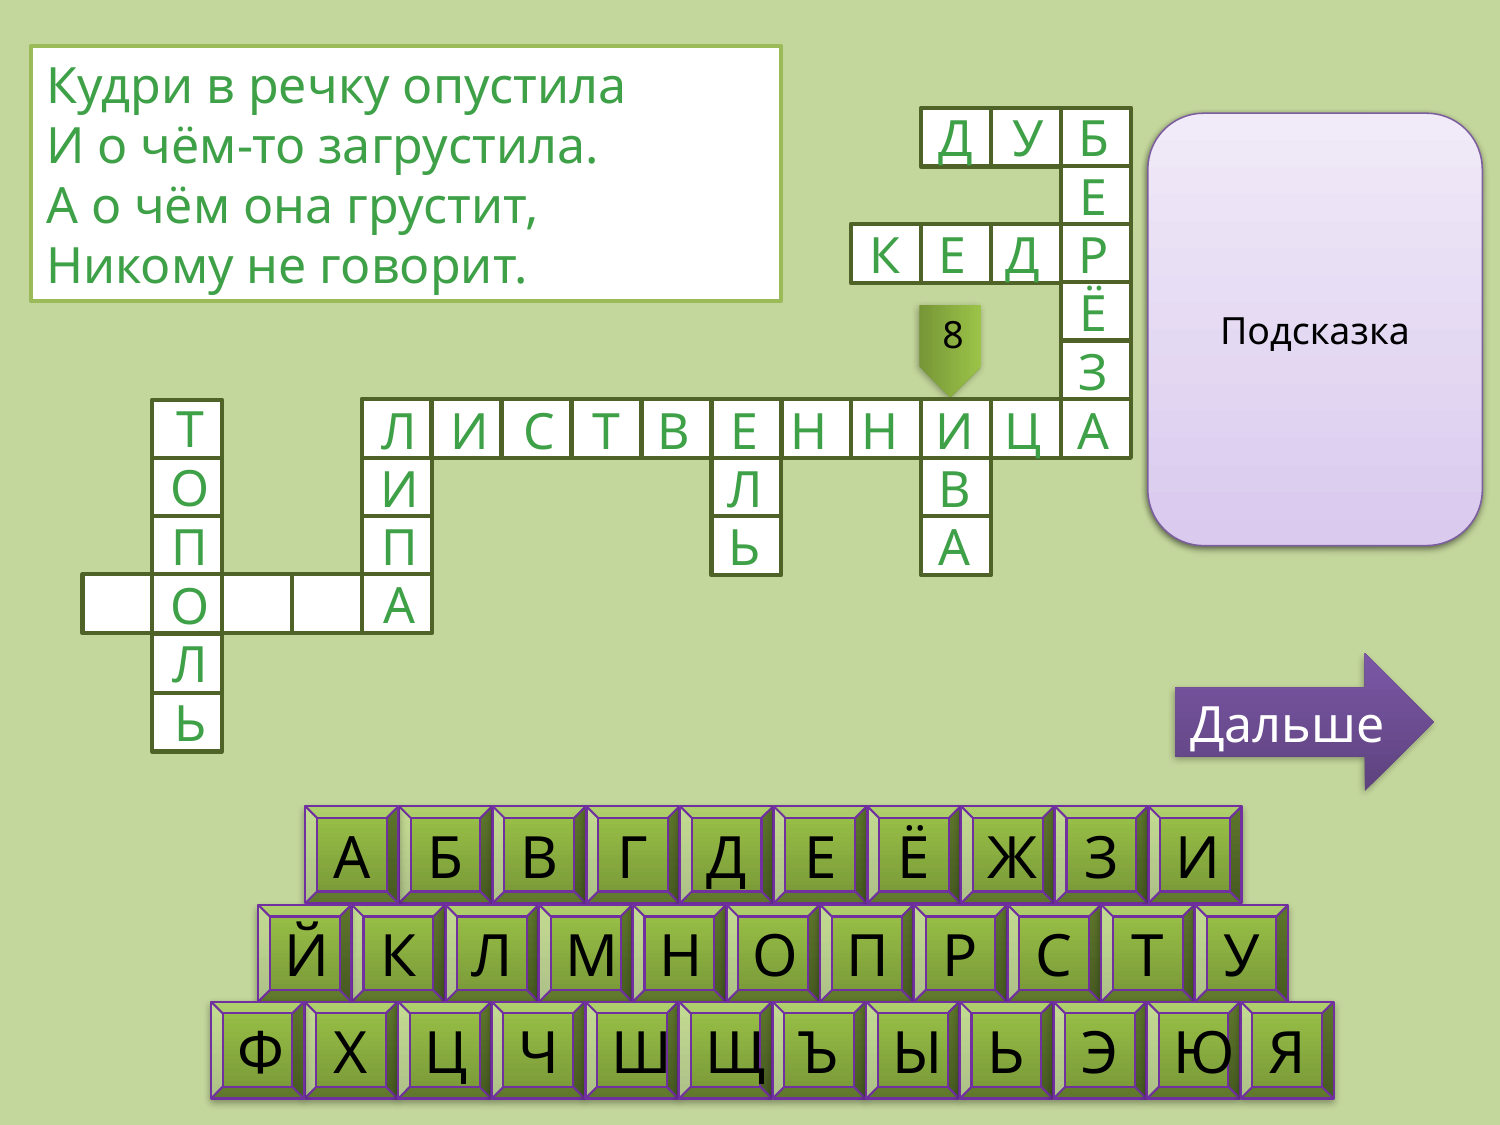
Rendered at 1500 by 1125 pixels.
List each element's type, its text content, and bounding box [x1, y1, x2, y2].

text_box Ж [307, 1002, 395, 1013]
text_box У [997, 99, 1059, 105]
text_box Дальше [1175, 653, 1434, 791]
text_box Н [402, 807, 489, 817]
text_box Ч [491, 1001, 584, 1100]
text_box У [1194, 904, 1289, 1000]
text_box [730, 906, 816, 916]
text_box Н [963, 1002, 1050, 1013]
text_box С [1244, 1002, 1331, 1013]
text_box С [1007, 904, 1100, 1000]
text_box Н [632, 904, 725, 1000]
text_box Б [1063, 99, 1124, 105]
text_box Кудри в речку опустила И о чём-то загрустила. А о чём она грустит, Никому не говорит. [29, 44, 783, 303]
text_box П [214, 1002, 301, 1013]
text_box П [819, 904, 912, 1000]
text_box Ж [960, 805, 1052, 903]
text_box И [496, 807, 583, 817]
text_box Д [1105, 906, 1191, 916]
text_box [82, 107, 1132, 752]
text_box Ъ [772, 1001, 865, 1100]
text_box З [1054, 805, 1146, 903]
text_box Ш [584, 1001, 677, 1100]
text_box Л [964, 807, 1051, 817]
text_box Б [824, 906, 910, 916]
text_box Е [262, 906, 348, 916]
text_box Г [585, 805, 677, 903]
text_box К [682, 1002, 769, 1013]
text_box Р [913, 904, 1006, 1000]
text_box Ь [1058, 807, 1145, 817]
text_box О [1056, 1002, 1144, 1013]
text_box Г [1011, 906, 1097, 916]
text_box Ц [590, 807, 676, 817]
text_box И [1148, 805, 1243, 903]
text_box Ф [210, 1001, 305, 1100]
text_box Ы [865, 1001, 958, 1100]
text_box В [492, 805, 584, 903]
text_box П [777, 807, 864, 817]
text_box М [538, 904, 631, 1000]
text_box И [495, 1002, 582, 1013]
text_box Л [776, 1002, 863, 1013]
text_box А [309, 807, 395, 817]
text_box Ц [397, 1001, 490, 1100]
text_box Х [305, 1001, 396, 1096]
text_box О [726, 904, 819, 1000]
text_box Ё [1199, 906, 1284, 916]
text_box И [683, 807, 770, 817]
text_box Р [1150, 1002, 1237, 1013]
text_box Ю [1146, 1001, 1239, 1100]
text_box Т [1100, 904, 1193, 1000]
text_box З [401, 1002, 488, 1013]
text_box Д [923, 99, 989, 105]
text_box Д [679, 805, 771, 903]
text_box В [918, 906, 1003, 916]
text_box Л [445, 904, 537, 1000]
text_box [637, 906, 722, 916]
text_box Щ [678, 1001, 771, 1100]
text_box Э [1052, 1001, 1145, 1100]
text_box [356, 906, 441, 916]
text_box Б [399, 805, 490, 901]
text_box Е [773, 805, 865, 903]
text_box [1147, 112, 1484, 547]
text_box М [869, 1002, 956, 1013]
text_box Ё [866, 805, 958, 903]
text_box А [871, 807, 957, 817]
text_box К [353, 904, 444, 998]
text_box В [1152, 807, 1238, 817]
text_box Подсказка [543, 906, 629, 916]
text_box Ь [959, 1001, 1052, 1100]
text_box Я [1240, 1001, 1335, 1100]
text_box А [304, 805, 399, 903]
text_box А [588, 1002, 676, 1013]
text_box Й [257, 904, 352, 1000]
text_box [449, 906, 535, 916]
